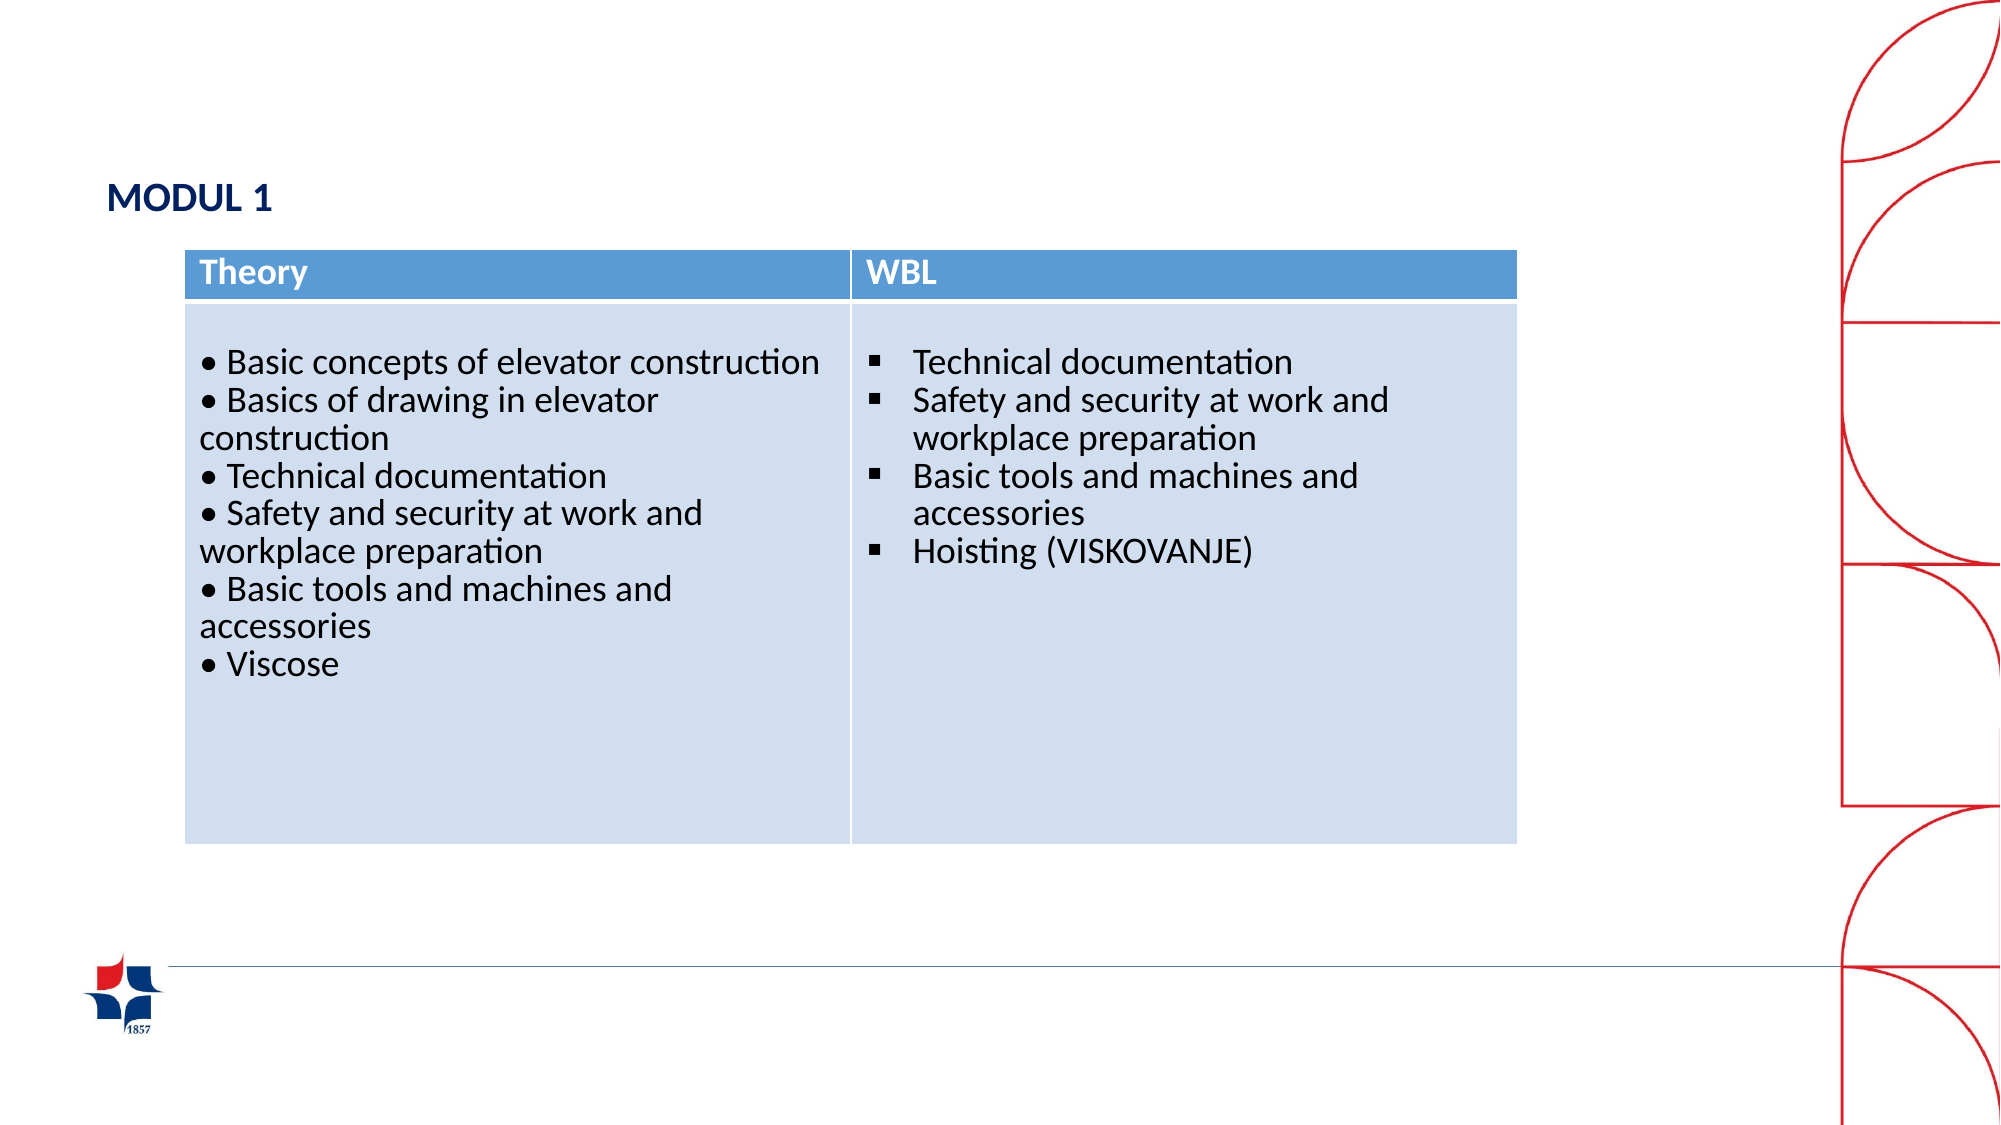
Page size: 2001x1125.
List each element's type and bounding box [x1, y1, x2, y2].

list [0, 0, 2000, 1125]
